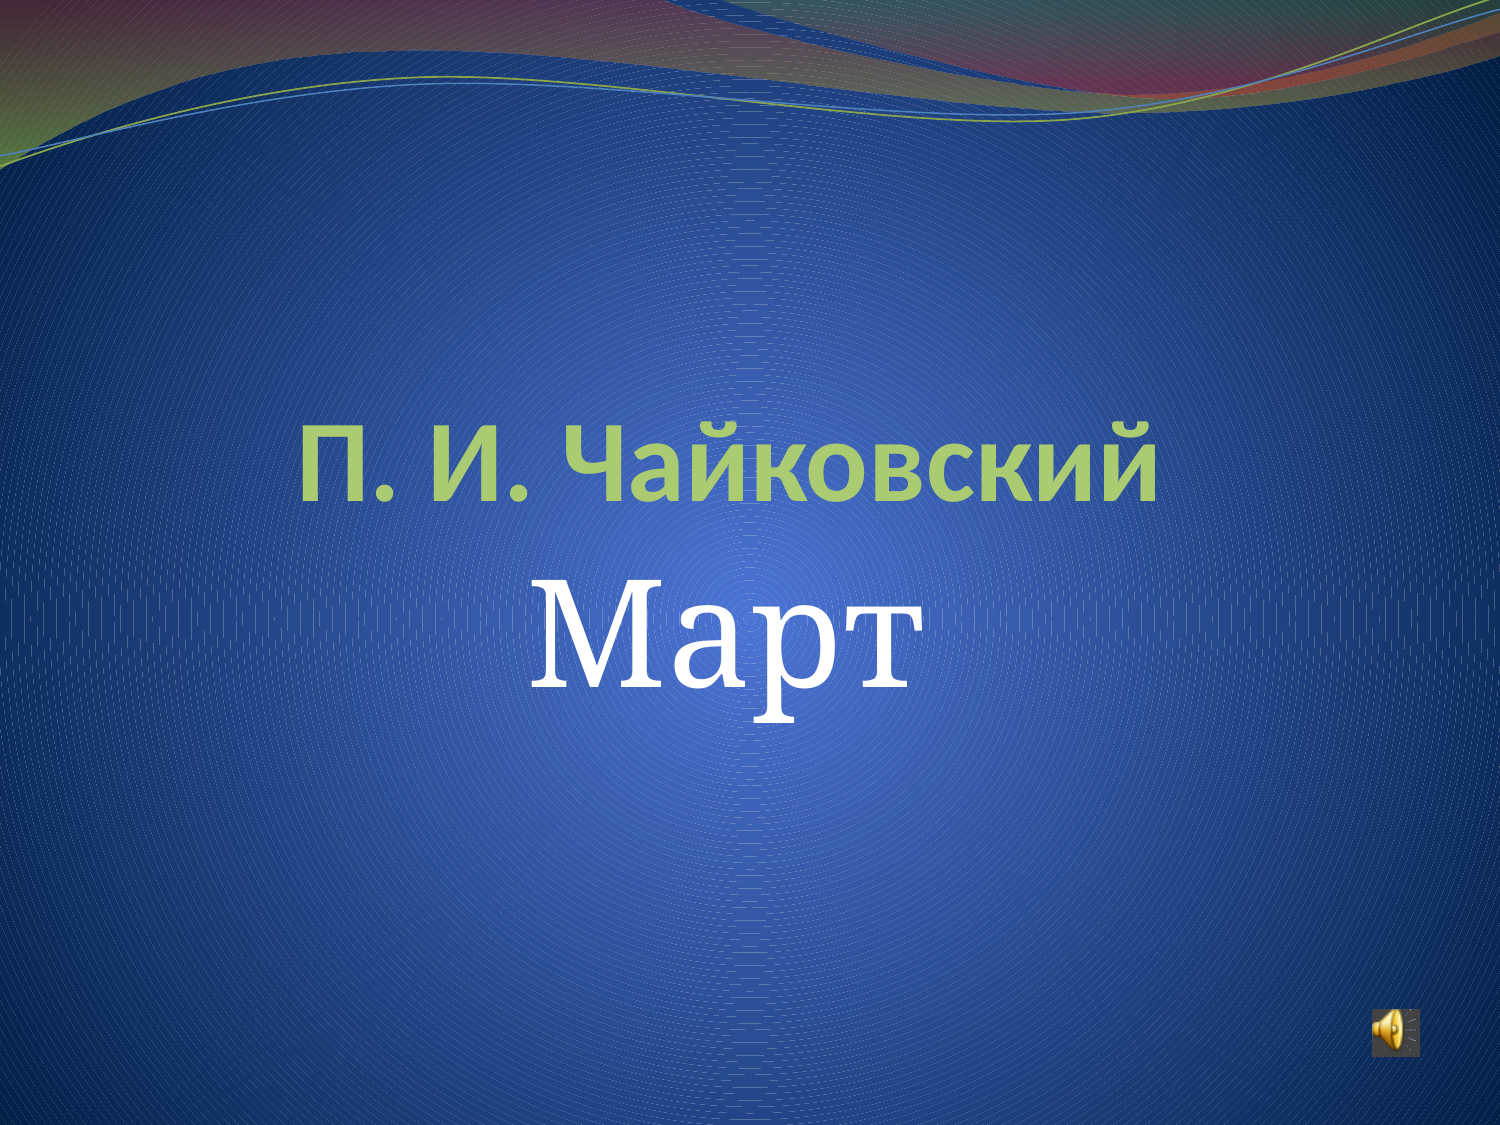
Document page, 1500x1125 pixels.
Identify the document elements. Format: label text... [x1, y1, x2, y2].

title П. И. Чайковский [87, 224, 1376, 525]
subtitle Март [87, 529, 1376, 818]
picture [1370, 1007, 1422, 1059]
